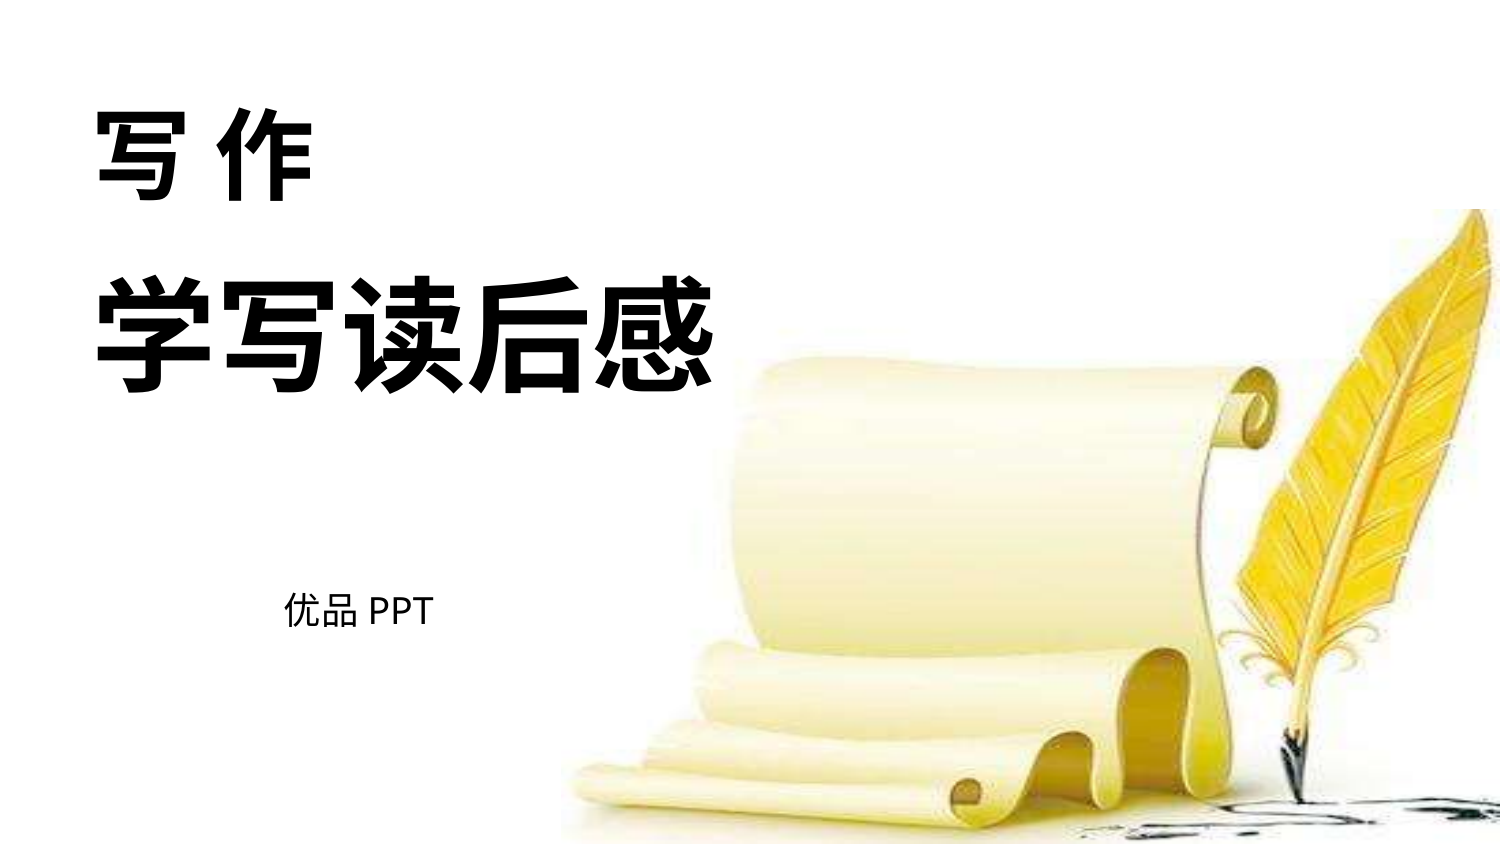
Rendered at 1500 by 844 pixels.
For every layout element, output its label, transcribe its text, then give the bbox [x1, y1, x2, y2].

picture [560, 209, 1500, 844]
text_box 优品PPT [268, 575, 560, 640]
text_box 写 作 学写读后感 [76, 85, 856, 415]
